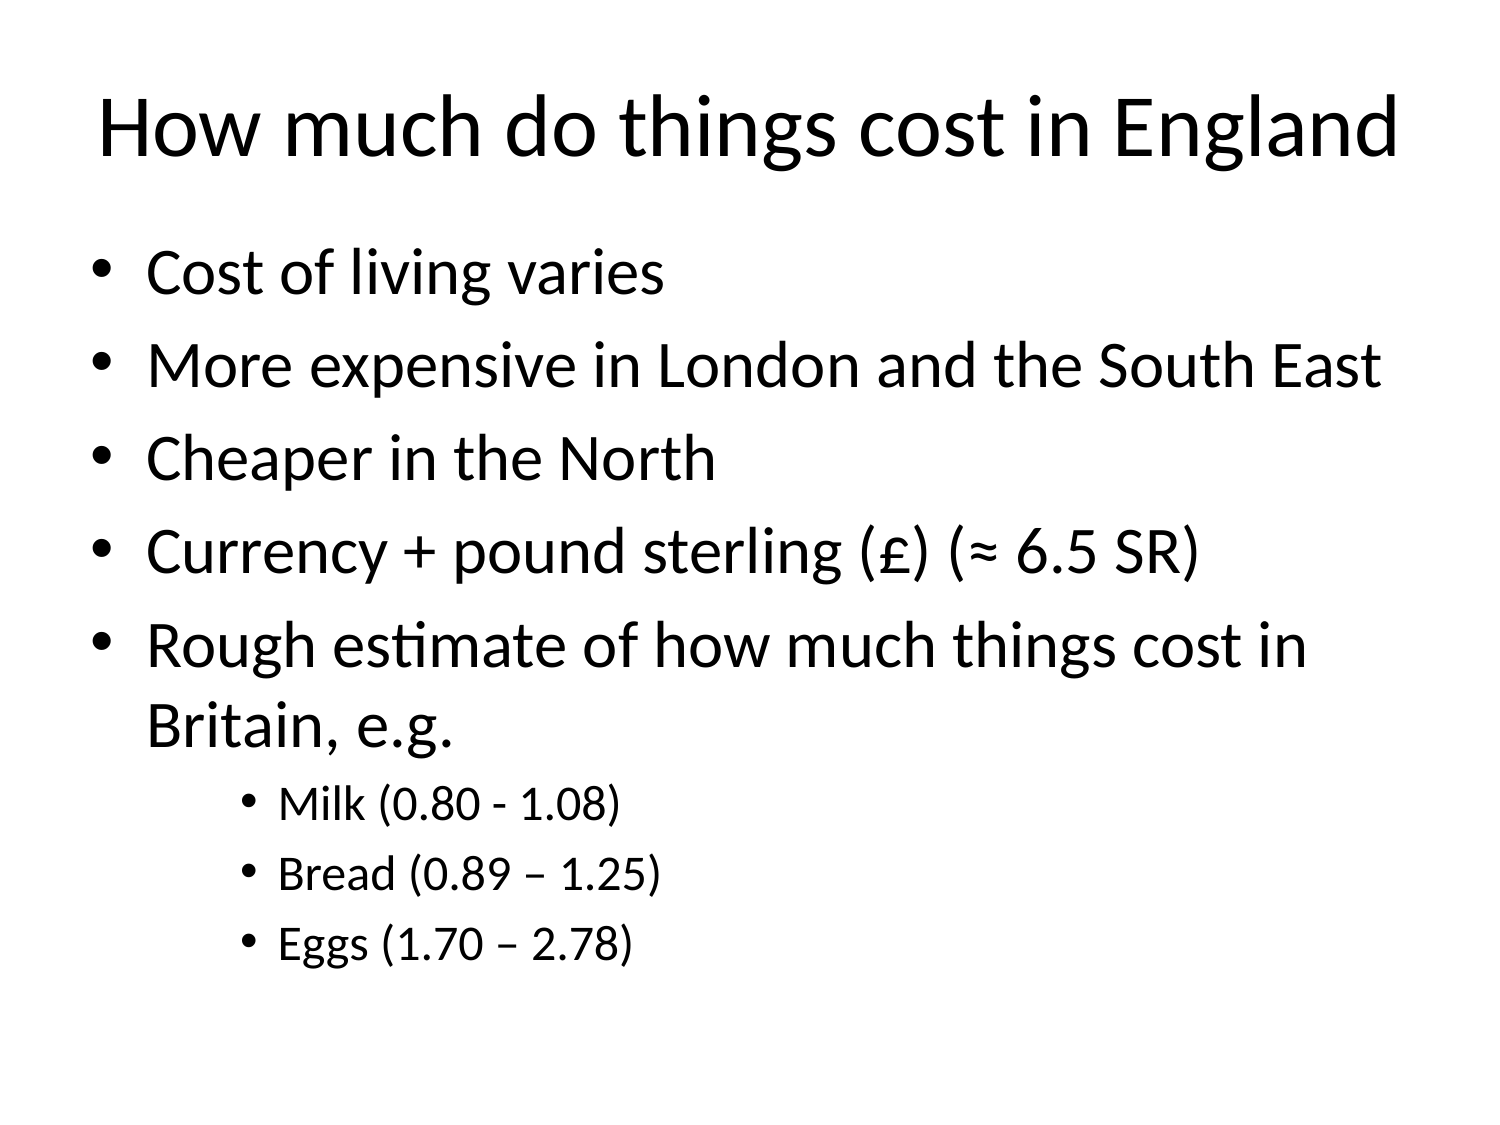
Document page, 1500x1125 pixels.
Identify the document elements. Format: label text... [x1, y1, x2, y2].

list Cost of living varies More expensive in London and the South East Cheaper in the North Currency + pound sterling (£) (≈ 6.5 SR) Rough estimate of how much things cost in Britain, e.g. Milk (0.80 - 1.08) Bread (0.89 – 1.25) Eggs (1.70 – 2.78) [75, 219, 1425, 1005]
title How much do things cost in England [75, 45, 1425, 197]
